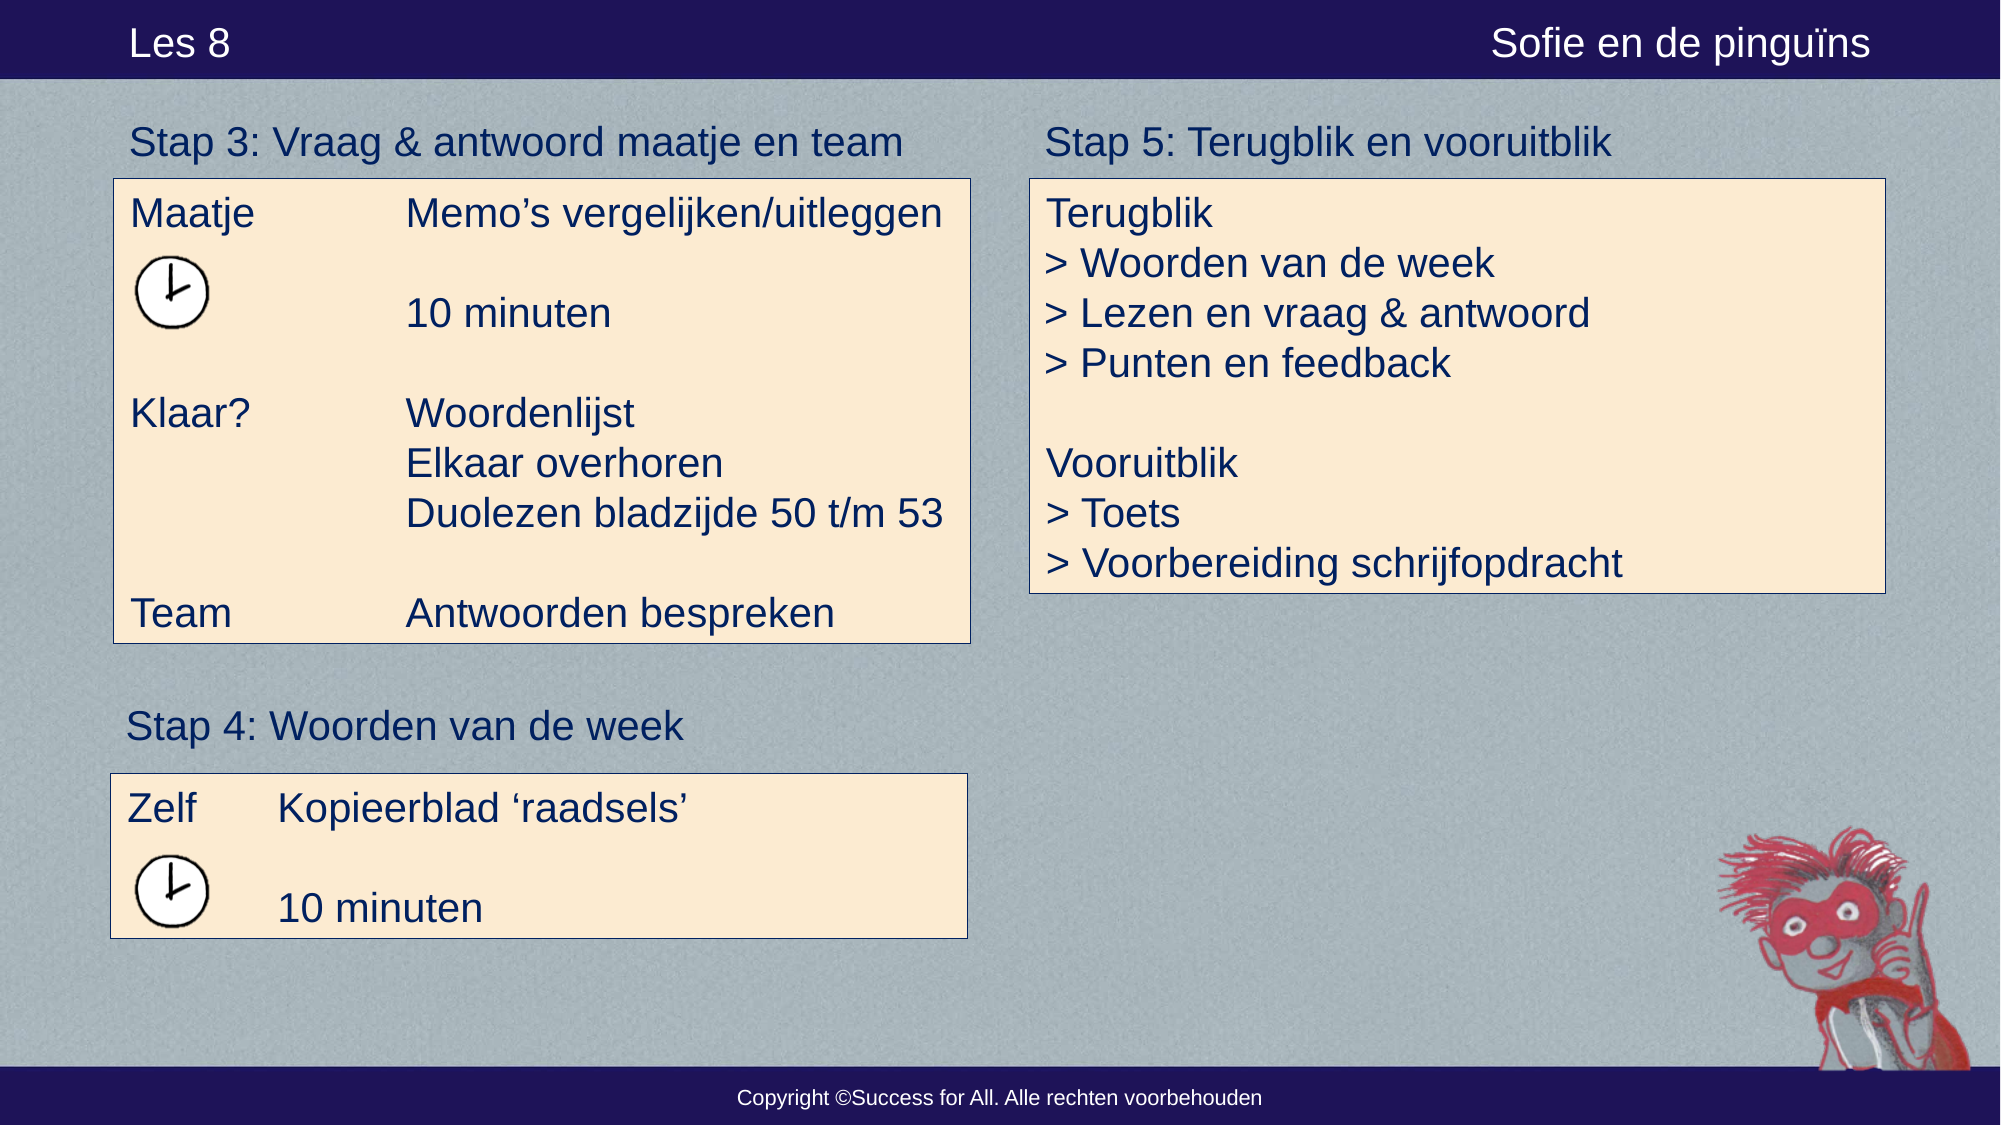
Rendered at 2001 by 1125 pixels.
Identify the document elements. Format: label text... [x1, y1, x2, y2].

text_box Copyright ©Success for All. Alle rechten voorbehouden [0, 1076, 2000, 1125]
picture [0, 0, 2001, 1125]
text_box Terugblik > Woorden van de week > Lezen en vraag & antwoord > Punten en feedback Vooruitblik > Toets > Voorbereiding schrijfopdracht [1029, 178, 1886, 594]
text_box Stap 3: Vraag & antwoord maatje en team [114, 107, 968, 172]
text_box Stap 4: Woorden van de week [110, 690, 904, 756]
text_box Maatje Memo’s vergelijken/uitleggen 10 minuten Klaar? Woordenlijst Elkaar overhoren Duolezen bladzijde 50 t/m 53 Team Antwoorden bespreken [113, 178, 971, 644]
text_box Sofie en de pinguïns [999, 8, 1886, 73]
text_box Zelf Kopieerblad ‘raadsels’ 10 minuten [110, 773, 968, 939]
text_box Stap 5: Terugblik en vooruitblik [1029, 107, 1822, 172]
text_box Les 8 [114, 8, 354, 73]
